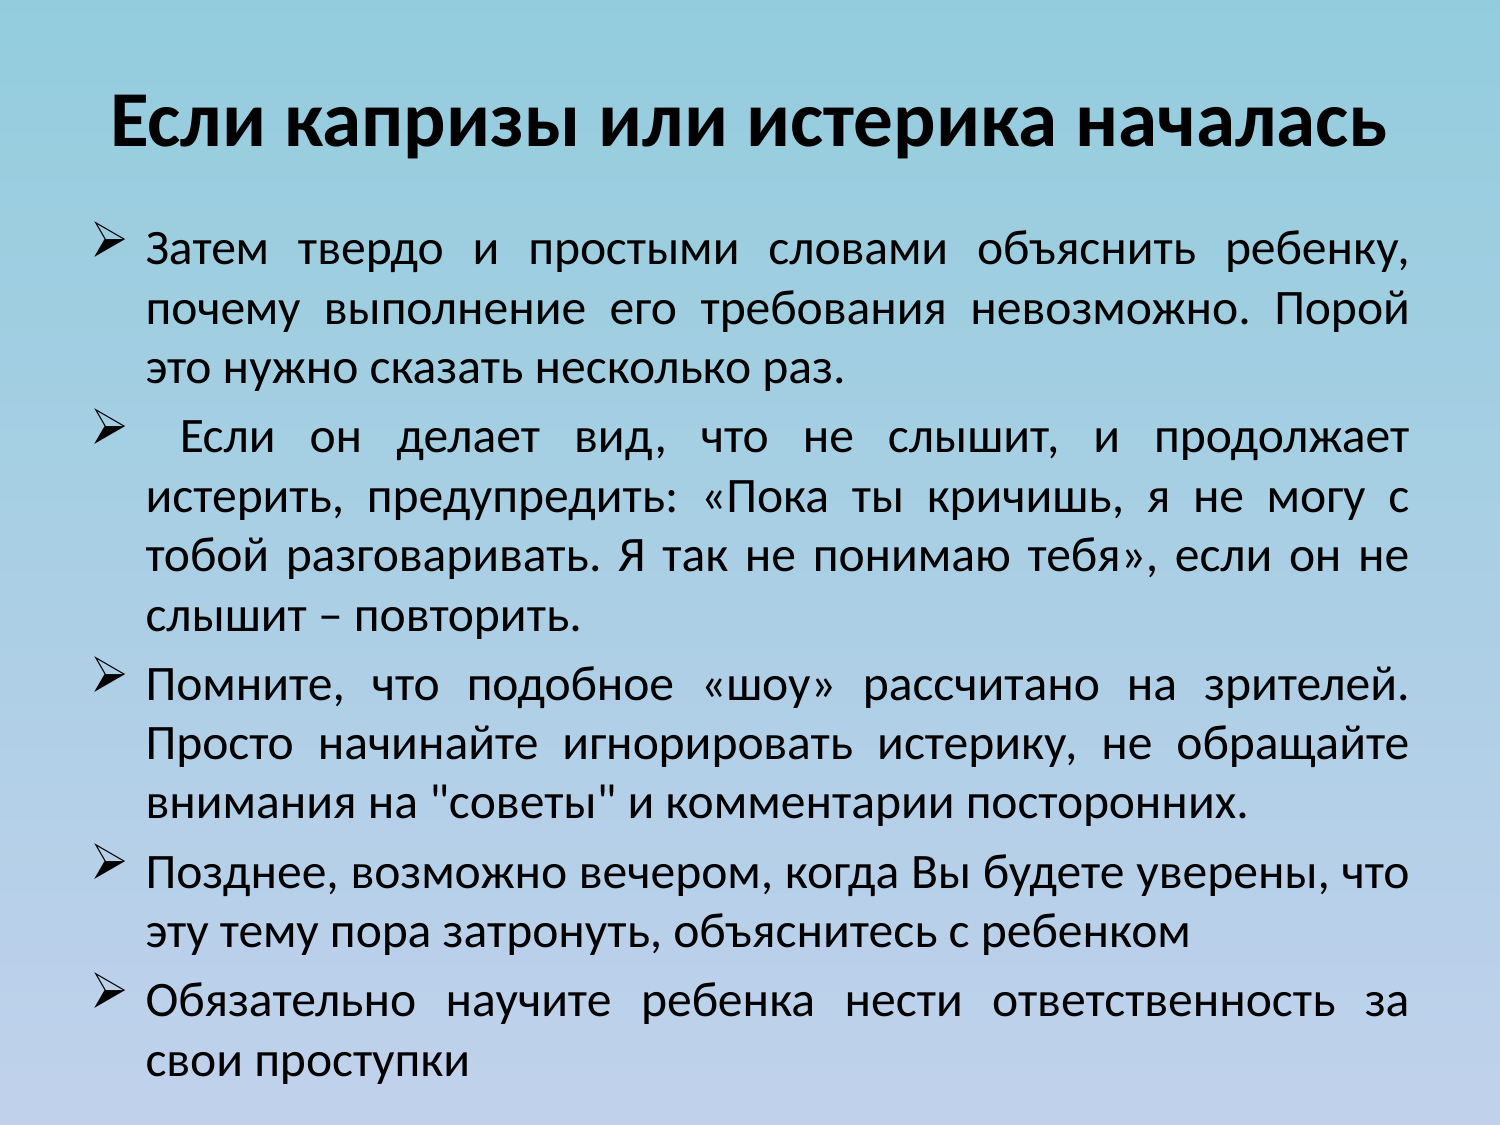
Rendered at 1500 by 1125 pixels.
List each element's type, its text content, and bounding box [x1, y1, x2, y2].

title Если капризы или истерика началась [75, 45, 1425, 185]
list Затем твердо и простыми словами объяснить ребенку, почему выполнение его требования невозможно. Порой это нужно сказать несколько раз. Если он делает вид, что не слышит, и продолжает истерить, предупредить: «Пока ты кричишь, я не могу с тобой разговаривать. Я так не понимаю тебя», если он не слышит – повторить. Помните, что подобное «шоу» рассчитано на зрителей. Просто начинайте игнорировать истерику, не обращайте внимания на "советы" и комментарии посторонних. Позднее, возможно вечером, когда Вы будете уверены, что эту тему пора затронуть, объяснитесь с ребенком Обязательно научите ребенка нести ответственность за свои проступки [75, 208, 1425, 1094]
